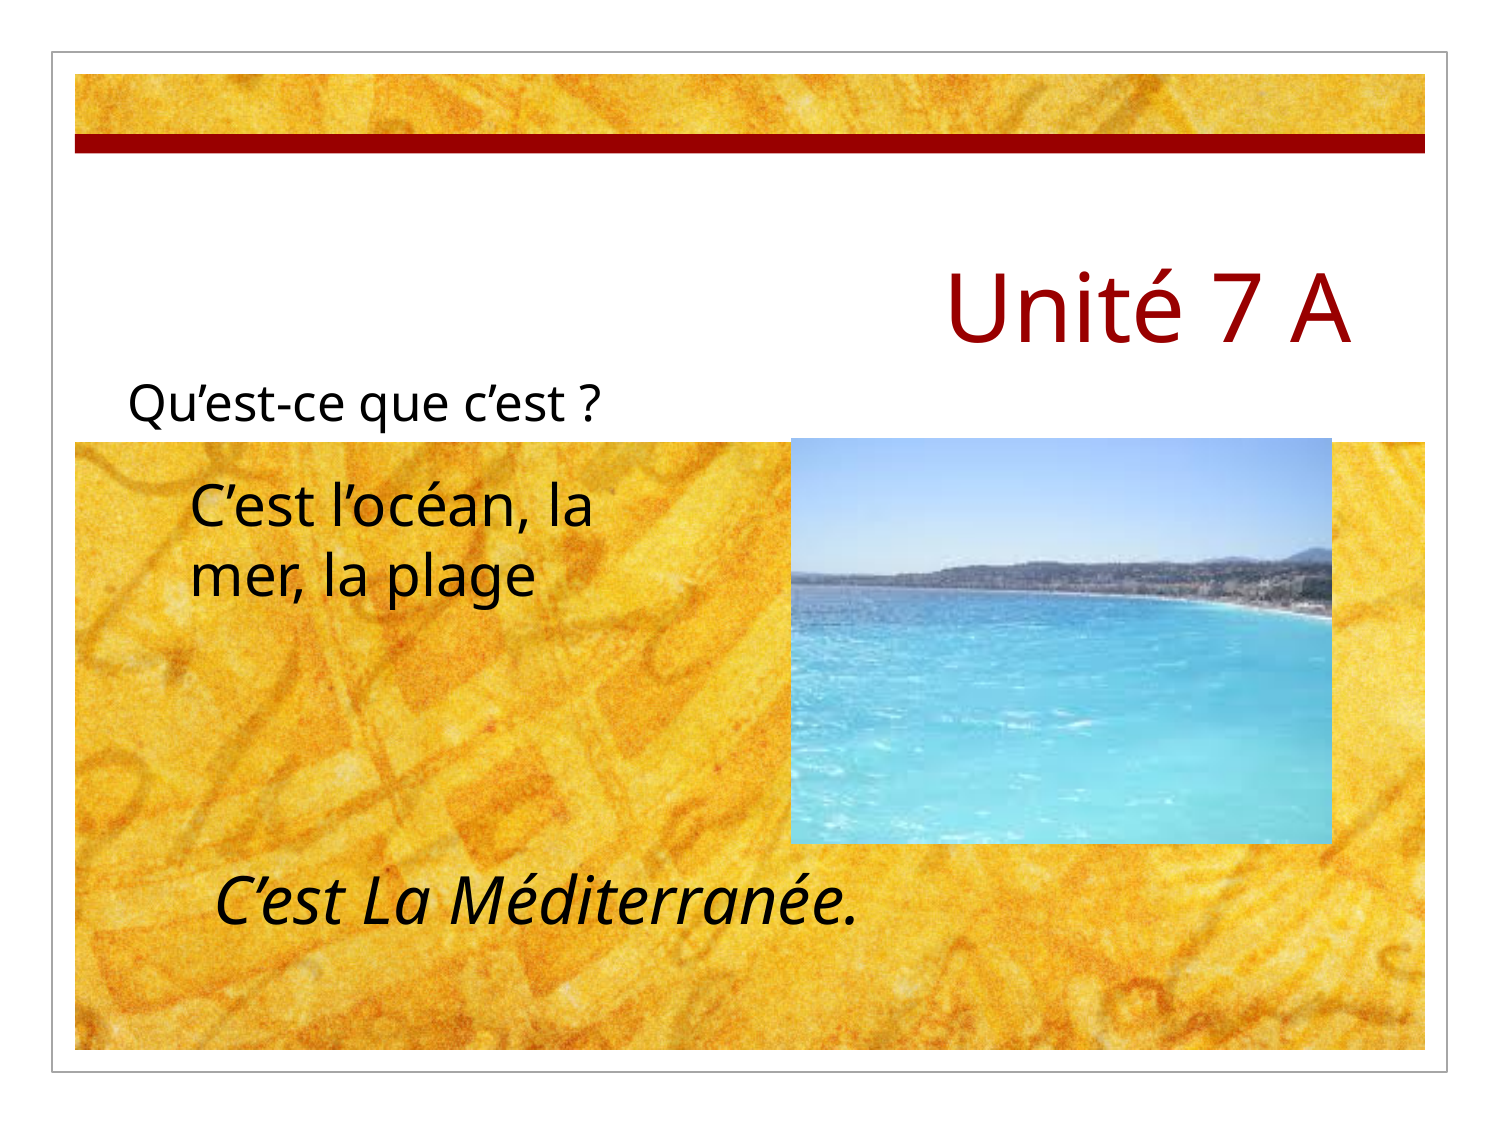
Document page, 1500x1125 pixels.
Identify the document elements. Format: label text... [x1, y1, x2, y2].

text_box C’est l’océan, la mer, la plage [175, 460, 643, 686]
picture [75, 438, 1425, 1050]
text_box C’est La Méditerranée. [198, 850, 895, 946]
subtitle Qu’est-ce que c’est ? [112, 362, 1392, 439]
picture [75, 74, 1425, 134]
title Unité 7 A [112, 158, 1392, 362]
